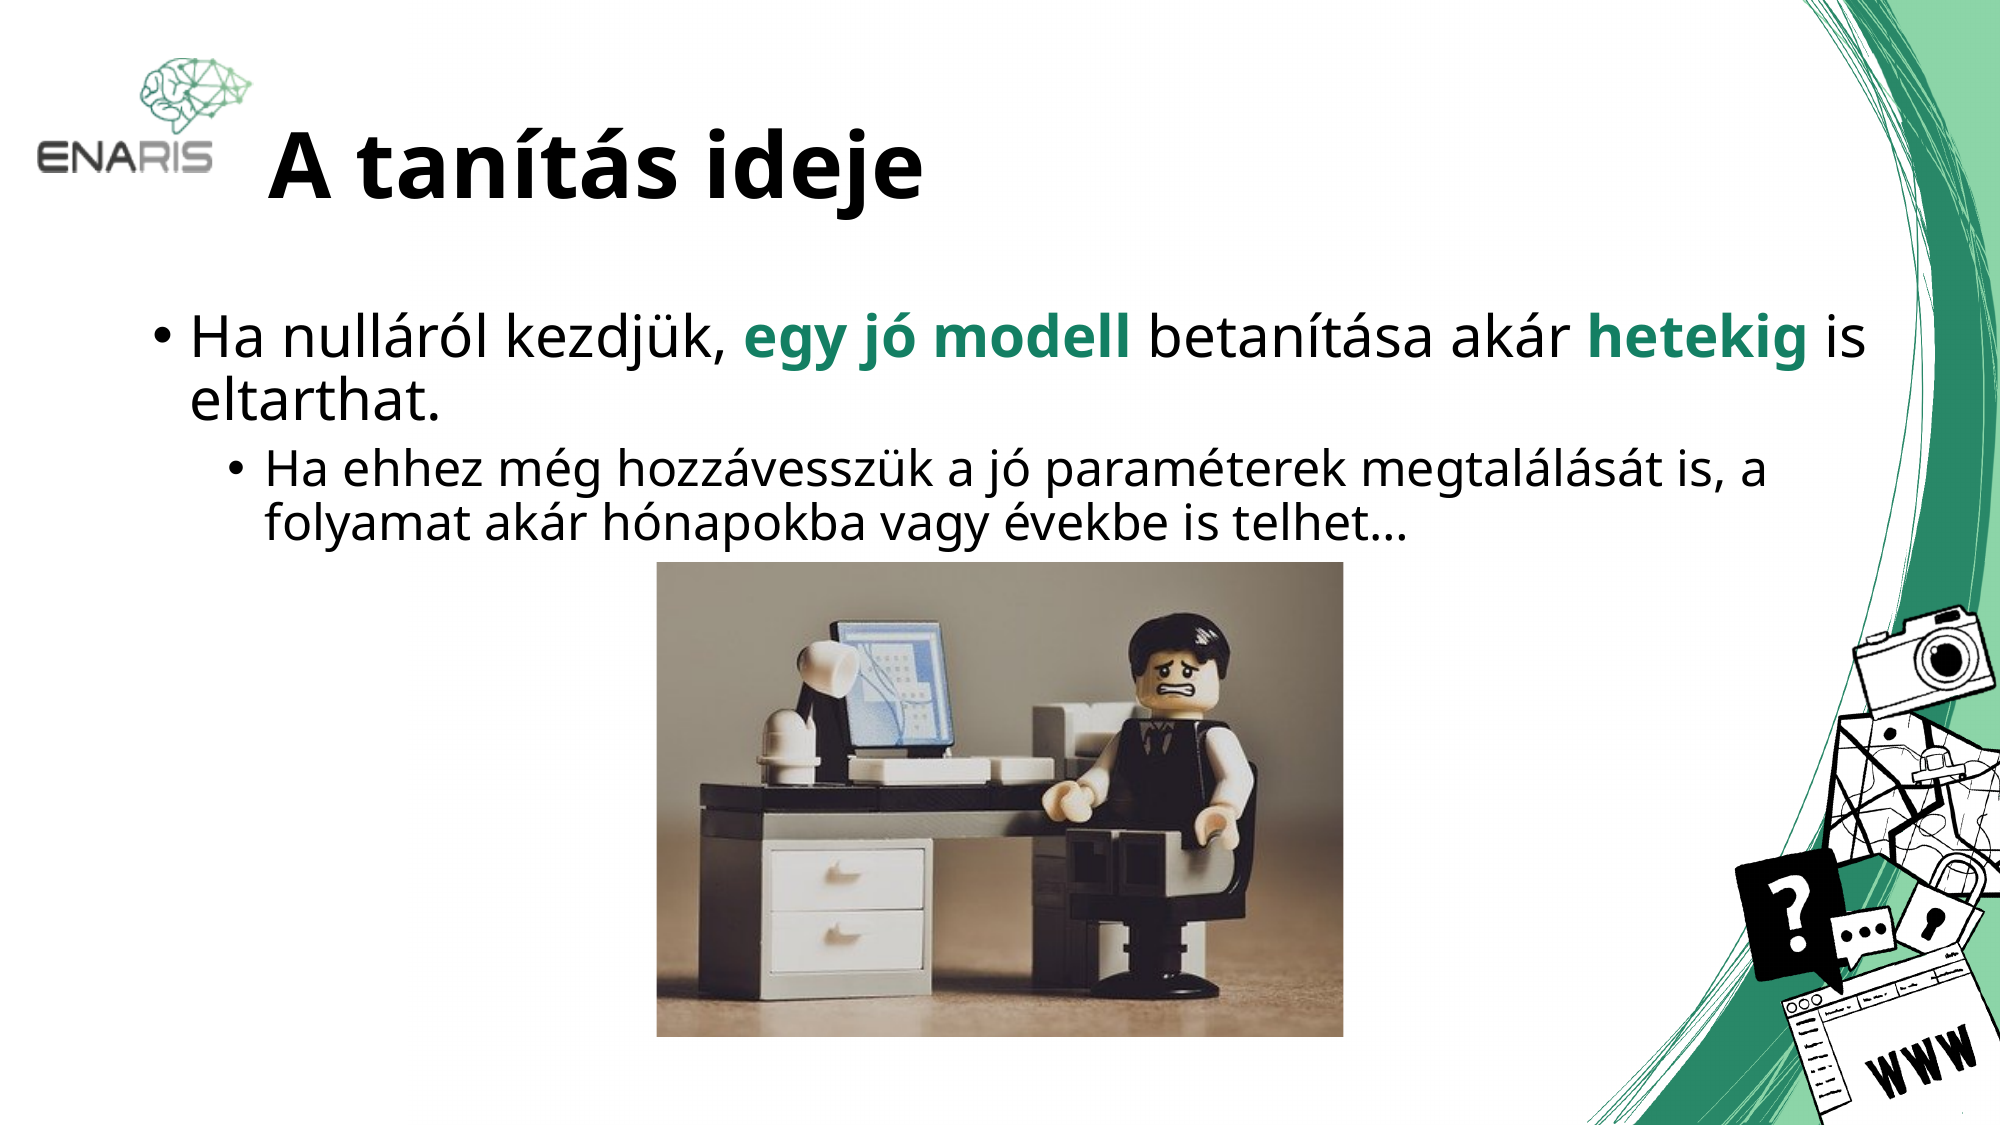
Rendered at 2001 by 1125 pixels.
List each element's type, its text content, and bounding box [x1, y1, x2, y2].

picture [37, 58, 254, 173]
picture [408, 0, 2000, 1125]
title A tanítás ideje [253, 59, 1863, 278]
list Ha nulláról kezdjük, egy jó modell betanítása akár hetekig is eltarthat. Ha ehhez még hozzávesszük a jó paraméterek megtalálását is, a folyamat akár hónapokba vagy évekbe is telhet… [137, 299, 1918, 1014]
